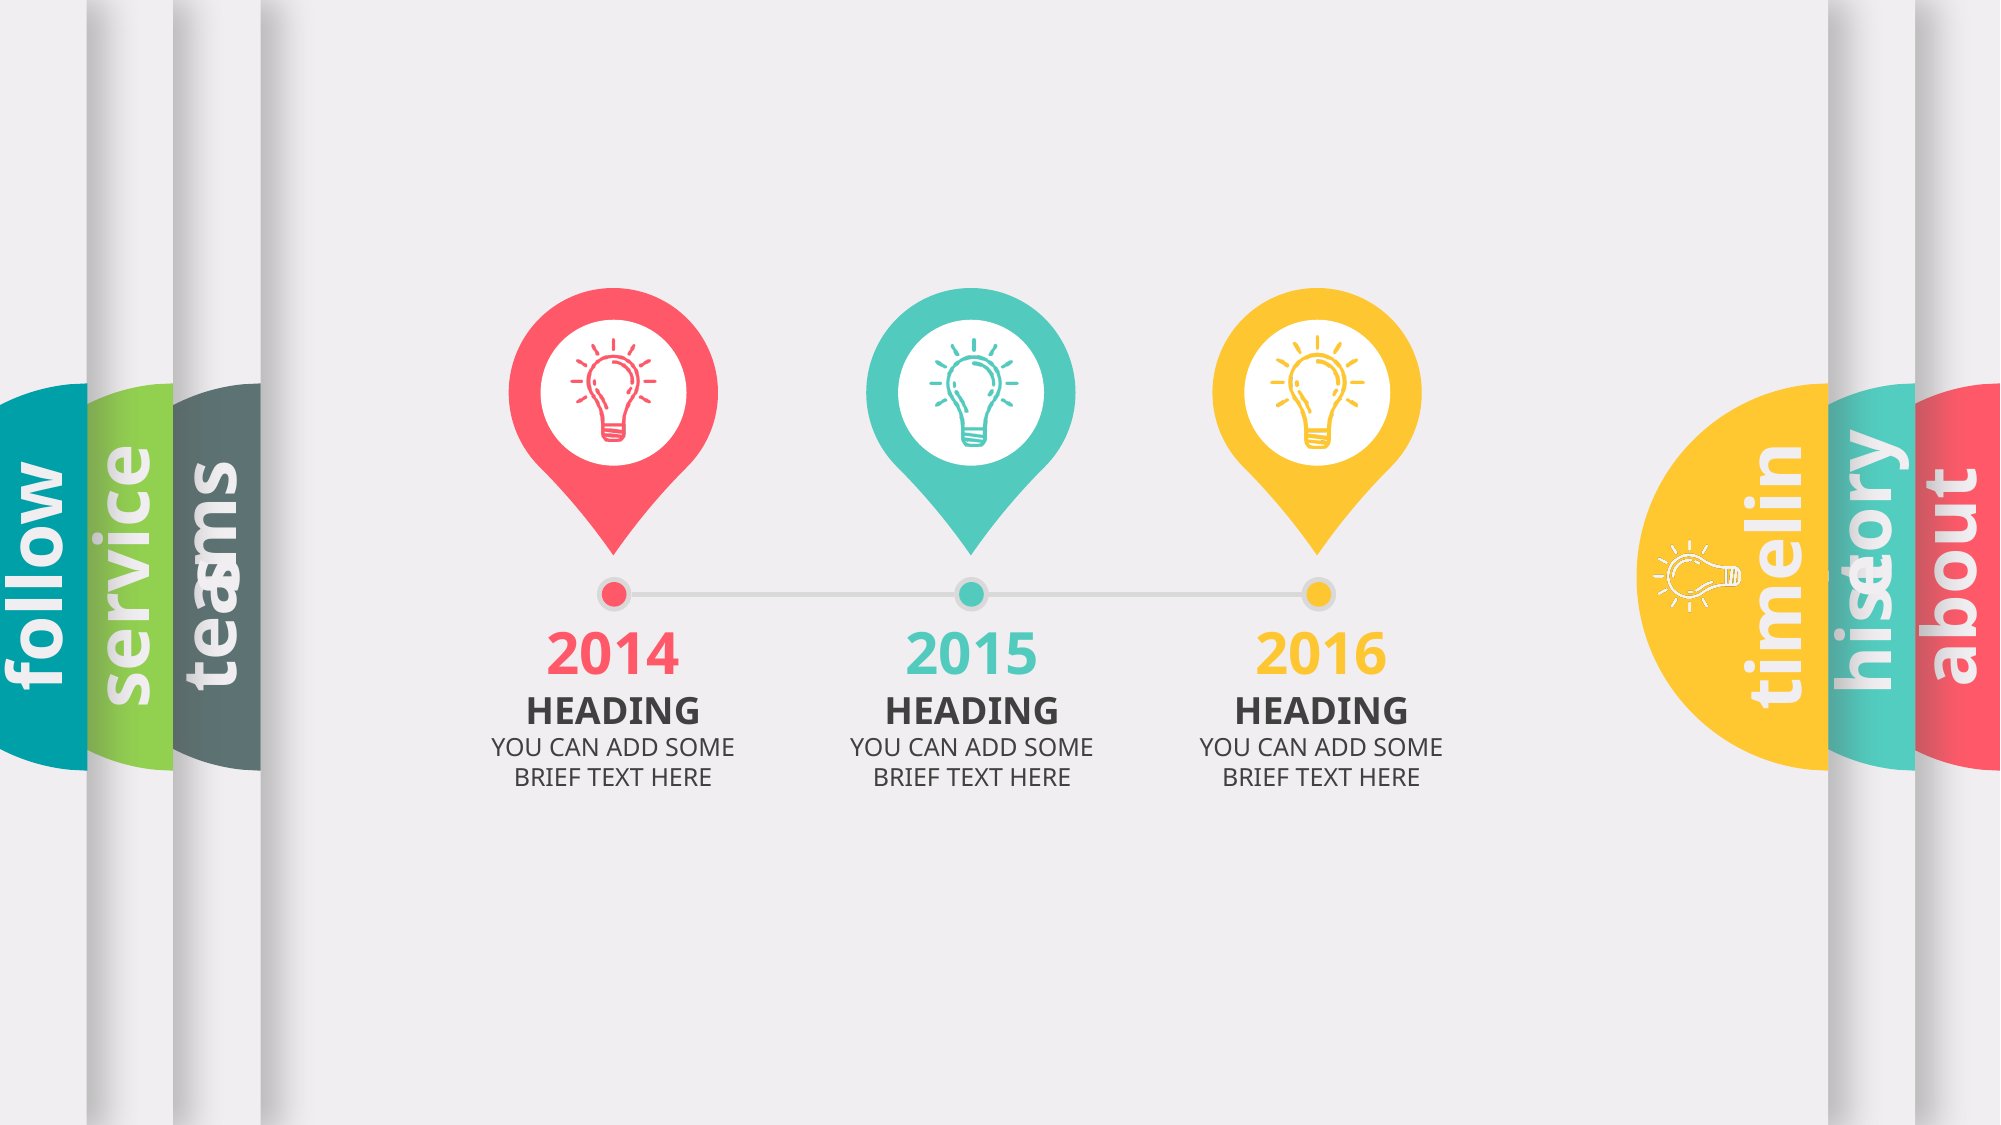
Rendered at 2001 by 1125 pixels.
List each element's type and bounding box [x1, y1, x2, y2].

text_box [425, 679, 784, 800]
text_box [1212, 287, 1422, 498]
text_box [508, 287, 718, 498]
text_box [954, 576, 989, 612]
text_box [1916, 0, 2000, 1125]
text_box [0, 0, 88, 1125]
text_box [784, 679, 1133, 800]
text_box [596, 576, 632, 612]
text_box [1133, 679, 1510, 800]
text_box [1301, 576, 1337, 612]
text_box [1829, 0, 1916, 1125]
text_box [261, 0, 1829, 1125]
text_box [866, 287, 1076, 498]
text_box [173, 0, 261, 1125]
text_box [88, 0, 173, 1125]
